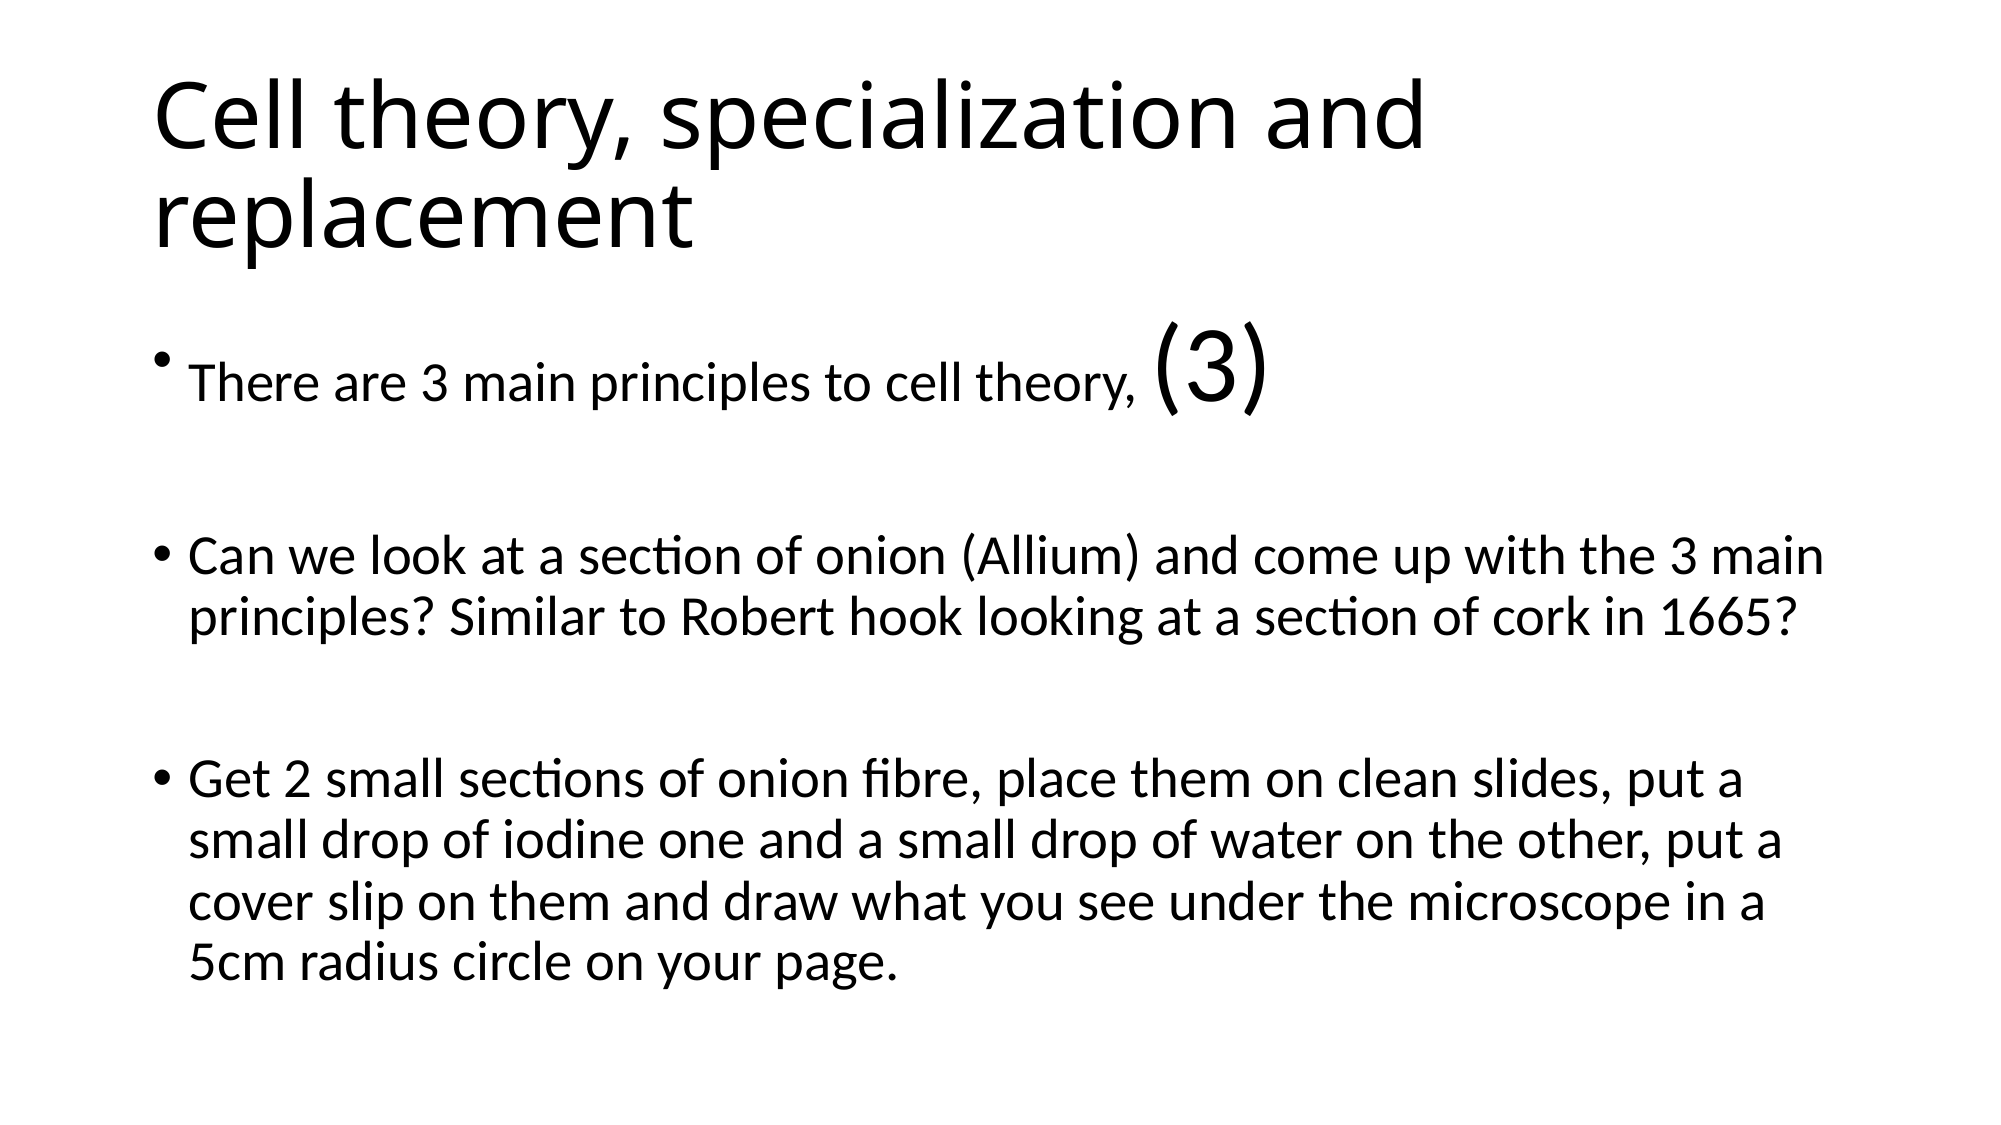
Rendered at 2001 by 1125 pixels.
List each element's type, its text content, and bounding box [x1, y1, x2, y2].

title Cell theory, specialization and replacement [137, 59, 1863, 278]
list There are 3 main principles to cell theory, (3) Can we look at a section of onion (Allium) and come up with the 3 main principles? Similar to Robert hook looking at a section of cork in 1665? Get 2 small sections of onion fibre, place them on clean slides, put a small drop of iodine one and a small drop of water on the other, put a cover slip on them and draw what you see under the microscope in a 5cm radius circle on your page. [137, 299, 1863, 1014]
